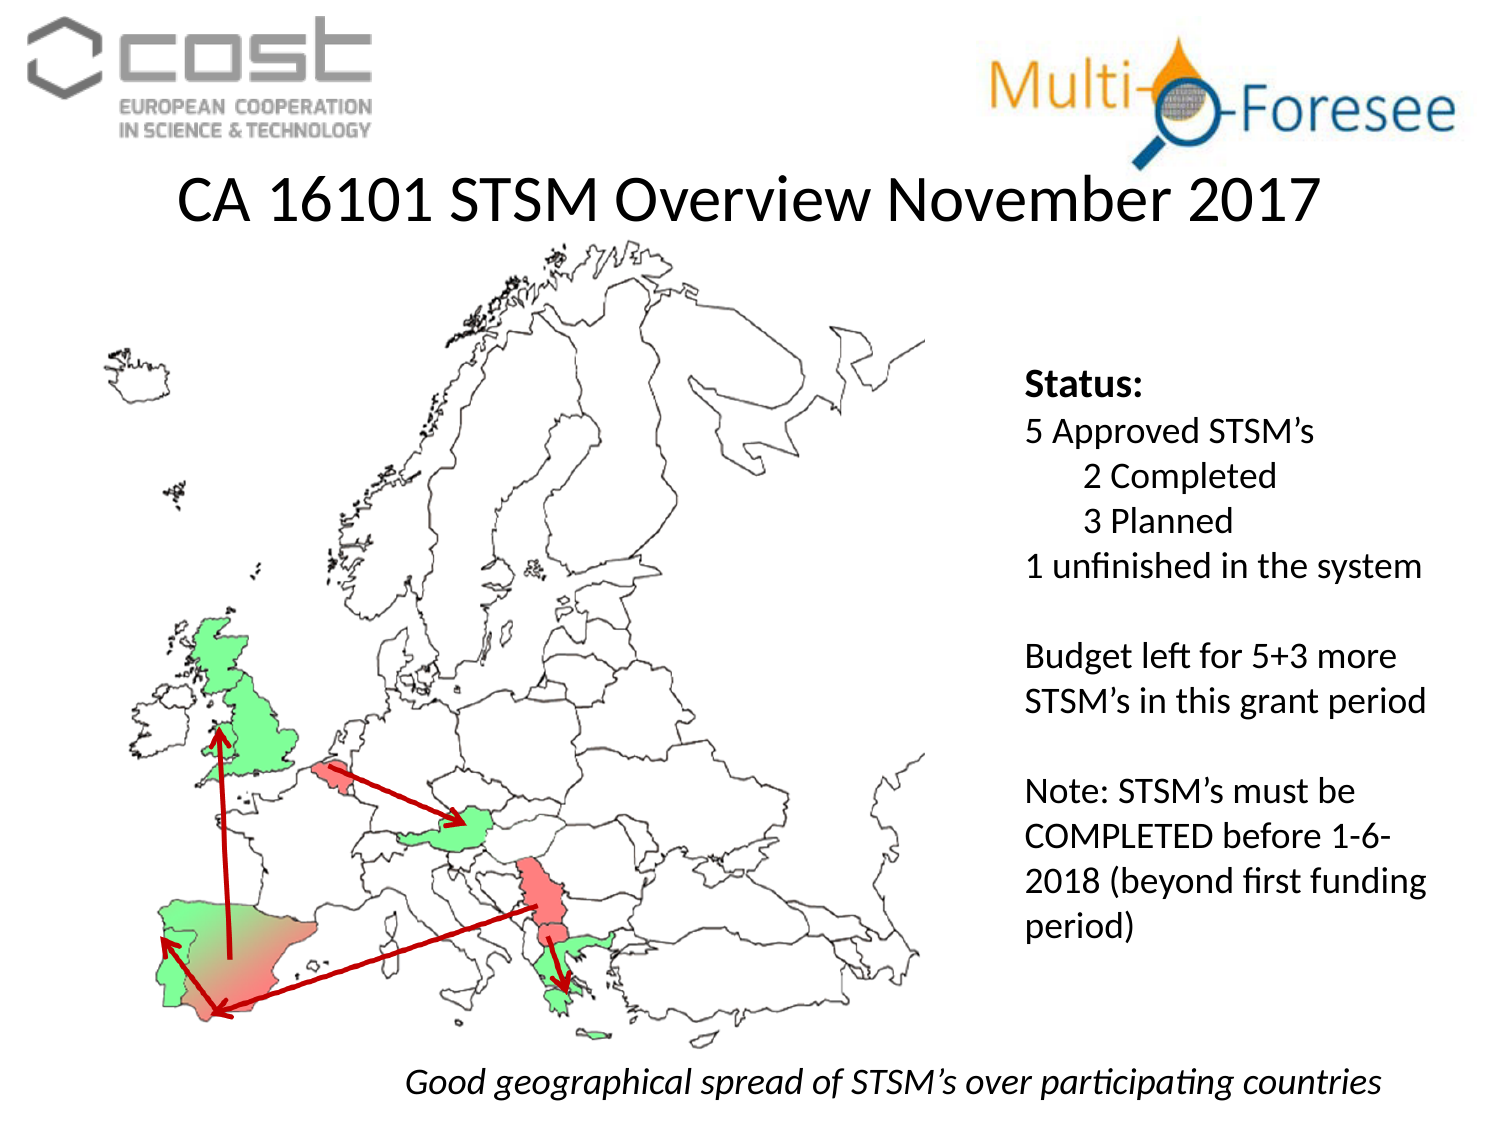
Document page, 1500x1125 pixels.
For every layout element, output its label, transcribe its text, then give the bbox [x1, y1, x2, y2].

picture [27, 16, 372, 142]
text_box CA 16101 STSM Overview November 2017 [162, 147, 1338, 243]
picture [976, 16, 1481, 188]
text_box Status: 5 Approved STSM’s 2 Completed 3 Planned 1 unfinished in the system Budget left for 5+3 more STSM’s in this grant period Note: STSM’s must be COMPLETED before 1-6-2018 (beyond first funding period) [1009, 348, 1447, 1044]
picture [100, 235, 926, 1054]
text_box Good geographical spread of STSM’s over participating countries [390, 1049, 1398, 1110]
